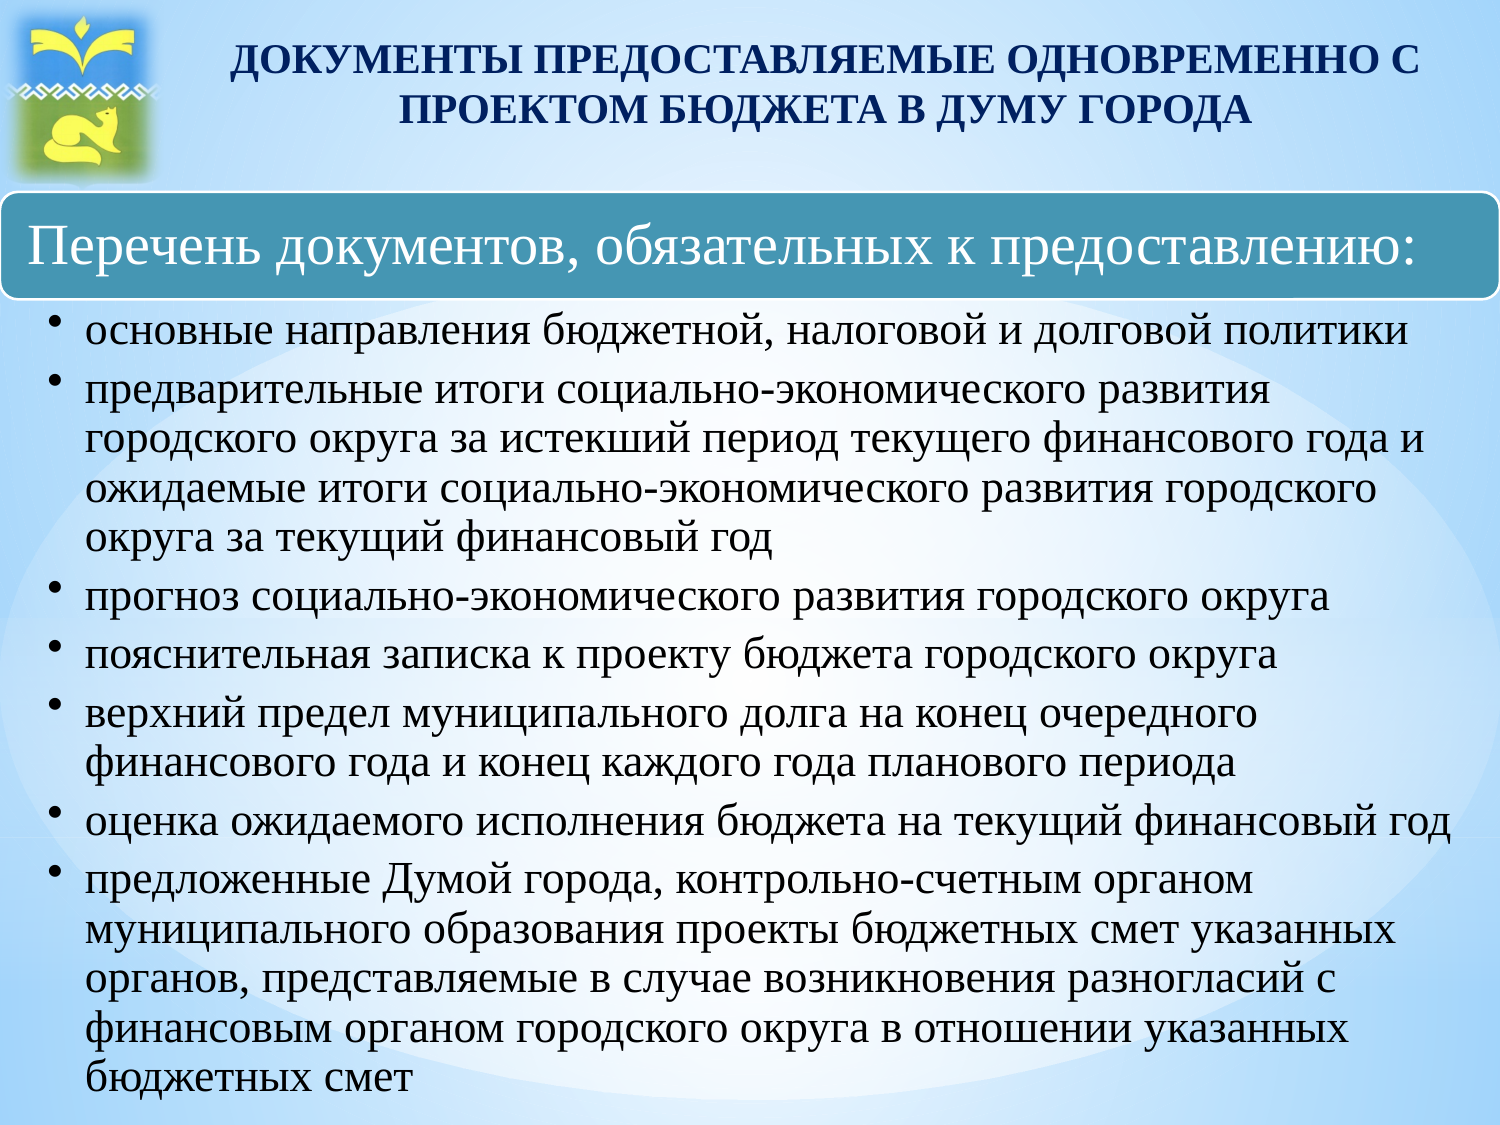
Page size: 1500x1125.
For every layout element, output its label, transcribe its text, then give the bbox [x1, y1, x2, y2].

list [0, 164, 1500, 1125]
picture [0, 0, 165, 164]
title ДОКУМЕНТЫ ПРЕДОСТАВЛЯЕМЫЕ ОДНОВРЕМЕННО С ПРОЕКТОМ БЮДЖЕТА В ДУМУ ГОРОДА [169, 23, 1500, 142]
